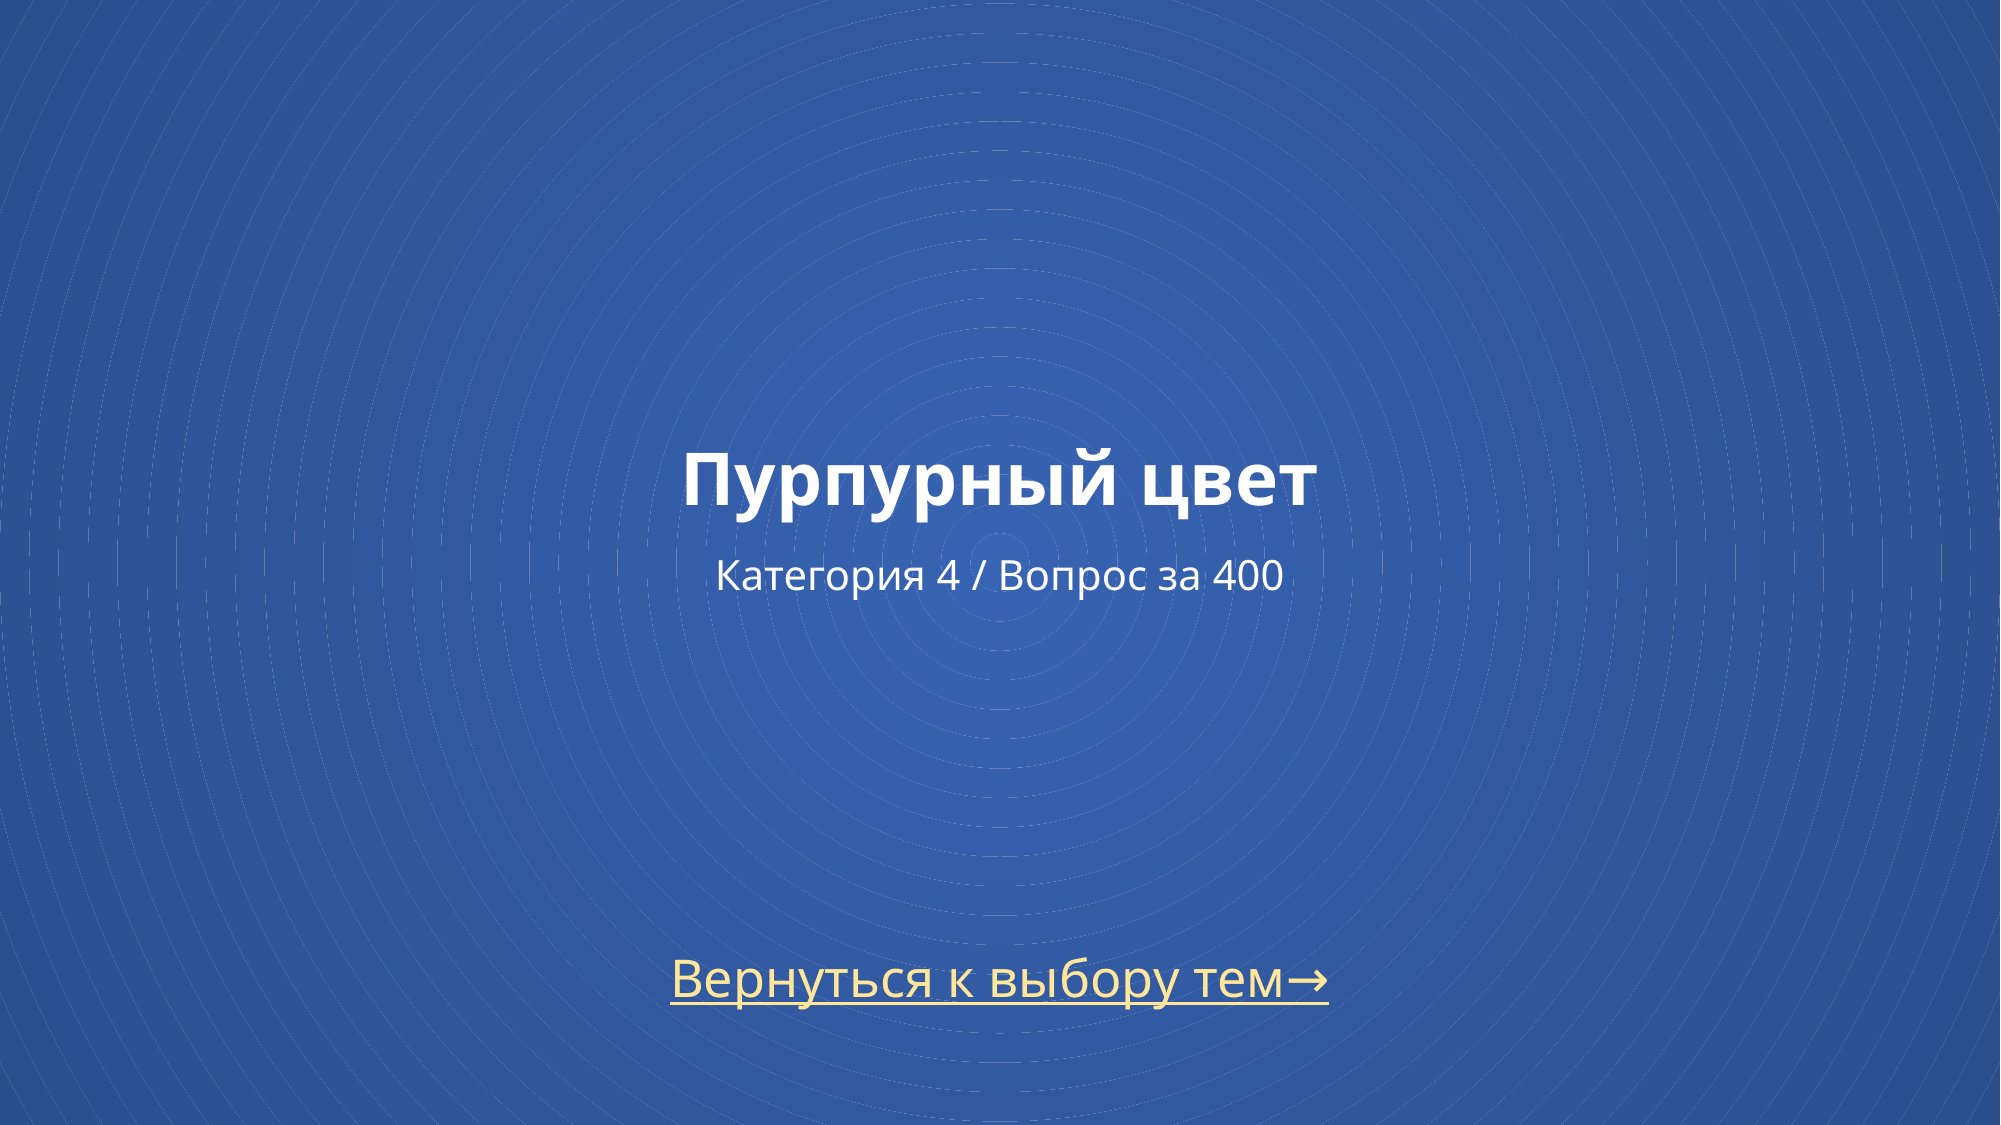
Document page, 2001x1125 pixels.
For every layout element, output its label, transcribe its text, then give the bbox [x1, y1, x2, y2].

title Пурпурный цвет Категория 4 / Вопрос за 400 [117, 396, 1883, 646]
text_box Вернуться к выбору тем→ [655, 938, 1345, 1016]
